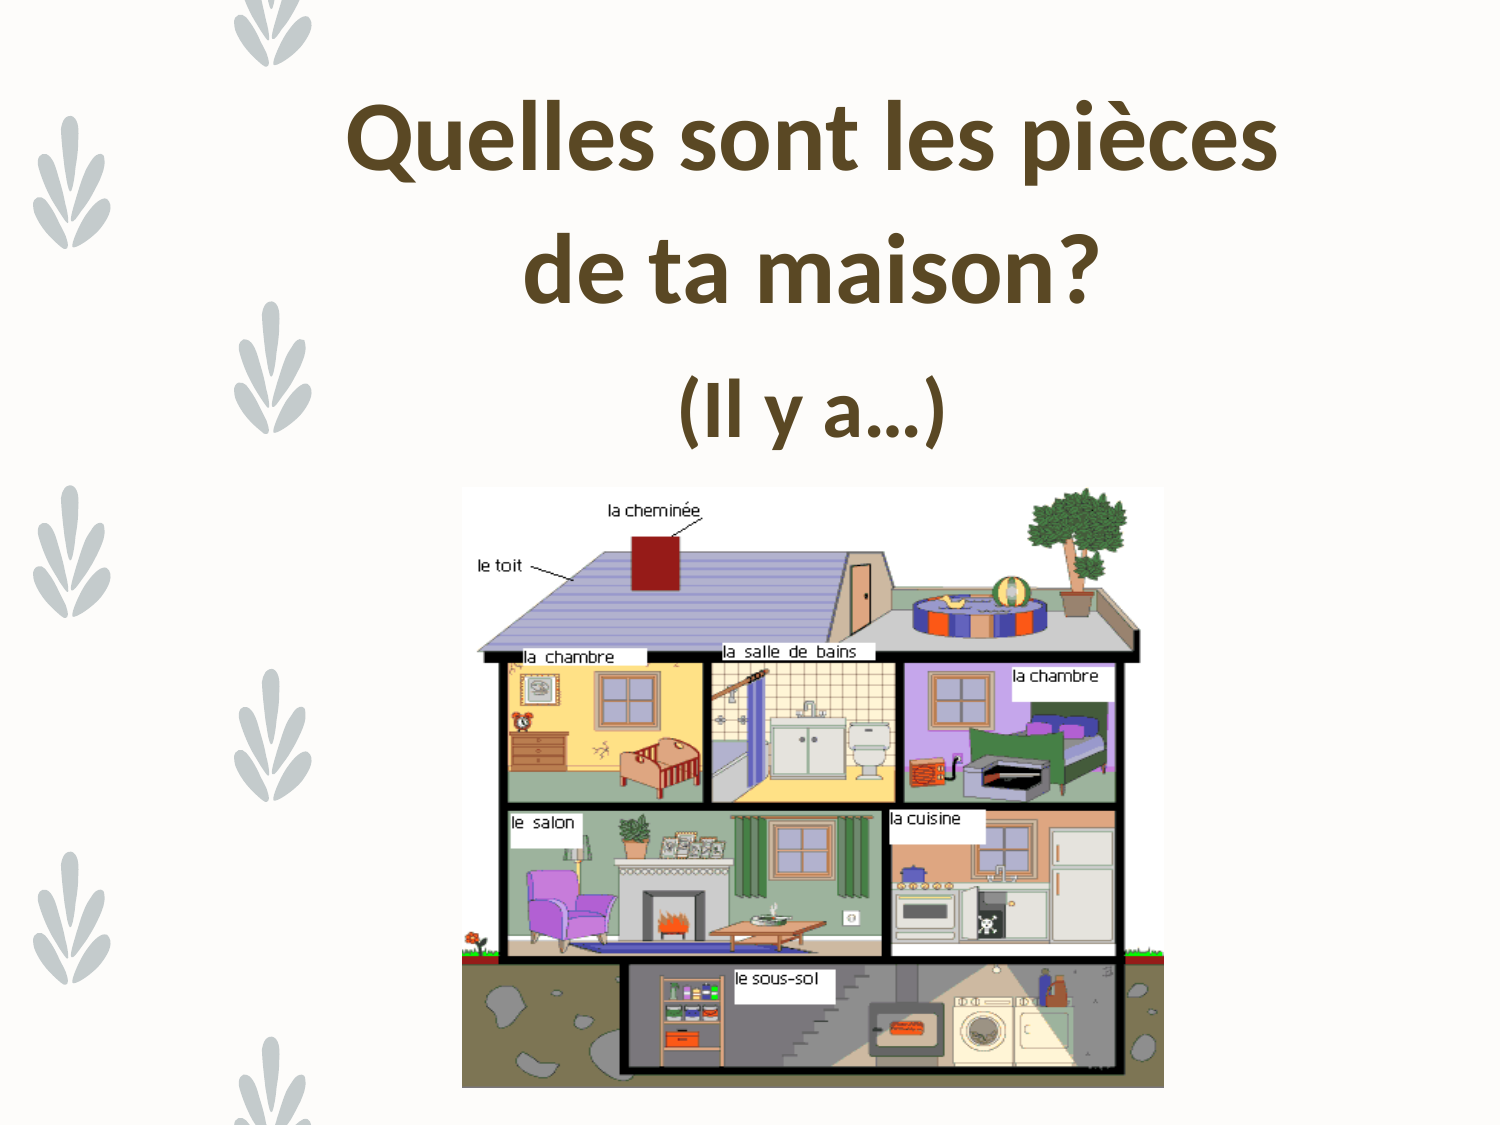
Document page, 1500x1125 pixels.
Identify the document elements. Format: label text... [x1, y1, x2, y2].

picture [462, 487, 1164, 1089]
text_box Quelles sont les pièces de ta maison? (Il y a…) [273, 49, 1353, 524]
